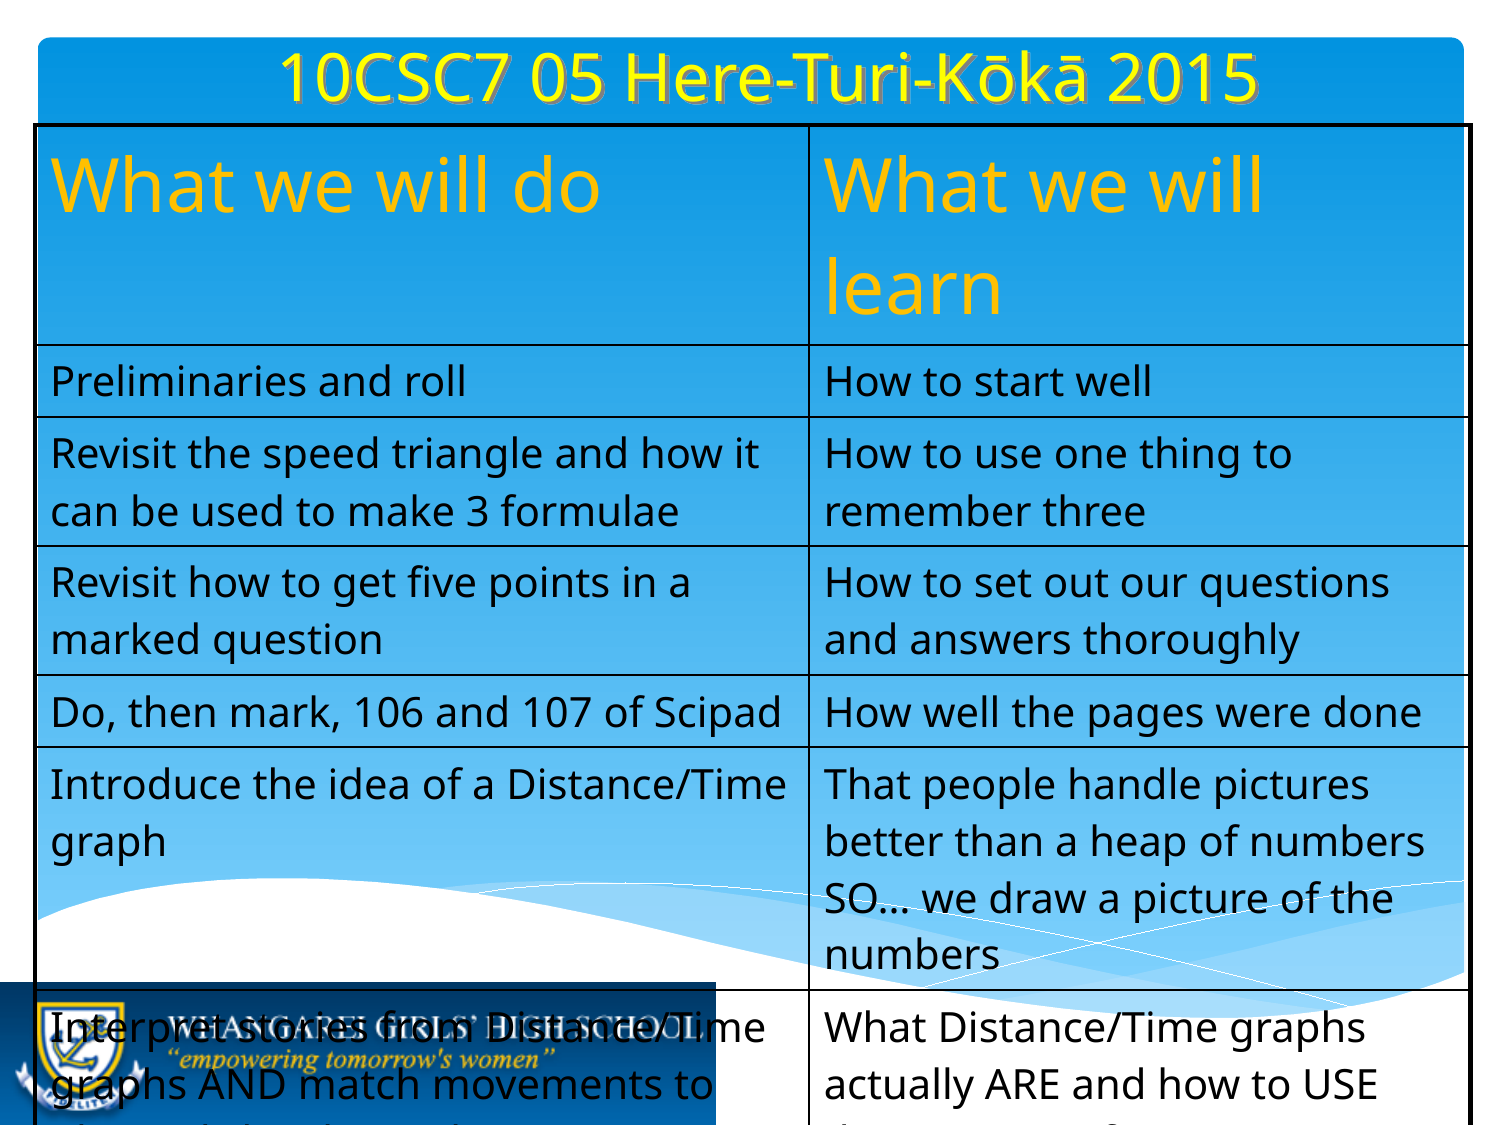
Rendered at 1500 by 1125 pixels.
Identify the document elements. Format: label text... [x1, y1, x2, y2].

table_cell How to start well [810, 346, 1468, 416]
table_cell Introduce the idea of a Distance/Time graph [37, 748, 808, 989]
text_box 10CSC7 05 Here-Turi-Kōkā 2015 [162, 24, 1375, 123]
table_cell Revisit how to get five points in a marked question [37, 547, 808, 674]
table_cell Interpret stories from Distance/Time graphs AND match movements to planned sketch graphs [721, 991, 808, 1125]
table_cell Preliminaries and roll [37, 346, 808, 416]
table_header What we will do [37, 127, 808, 344]
table_cell What Distance/Time graphs actually ARE and how to USE them to get info. [810, 991, 1468, 1125]
table_cell How to set out our questions and answers thoroughly [810, 547, 1468, 674]
table_cell Revisit the speed triangle and how it can be used to make 3 formulae [37, 418, 808, 545]
table_header What we will learn [810, 127, 1468, 344]
table_cell That people handle pictures better than a heap of numbers SO… we draw a picture of the numbers [810, 748, 1468, 989]
table_cell How to use one thing to remember three [810, 418, 1468, 545]
table_cell Do, then mark, 106 and 107 of Scipad [37, 676, 808, 746]
table_cell How well the pages were done [810, 676, 1468, 746]
picture [0, 982, 716, 1125]
